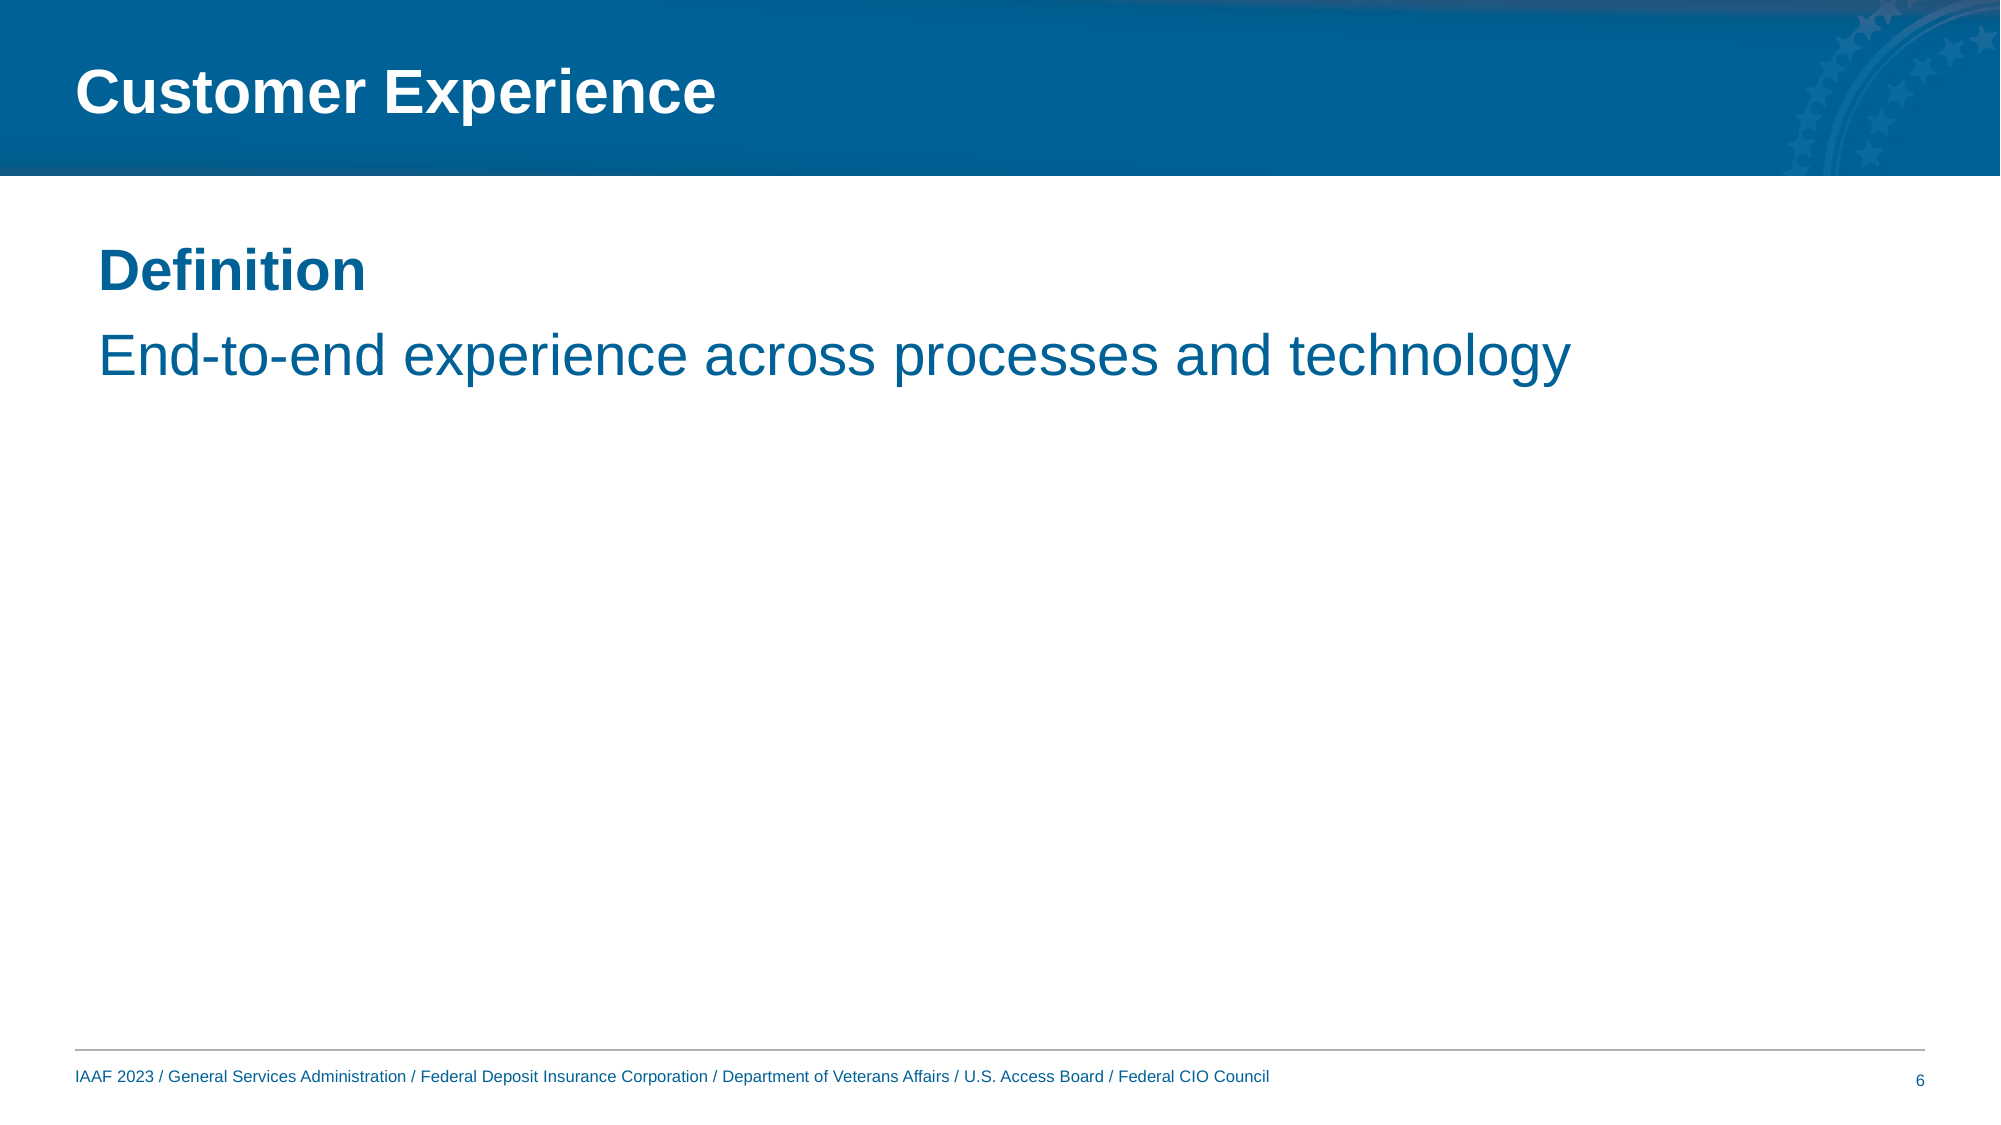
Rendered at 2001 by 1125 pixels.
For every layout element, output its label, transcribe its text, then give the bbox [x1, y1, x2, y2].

list Definition End-to-end experience across processes and technology [75, 224, 1925, 1035]
title Customer Experience [75, 52, 1800, 128]
slide_number 6 [1880, 1065, 1925, 1095]
picture [0, 168, 666, 176]
picture [0, 0, 2000, 176]
